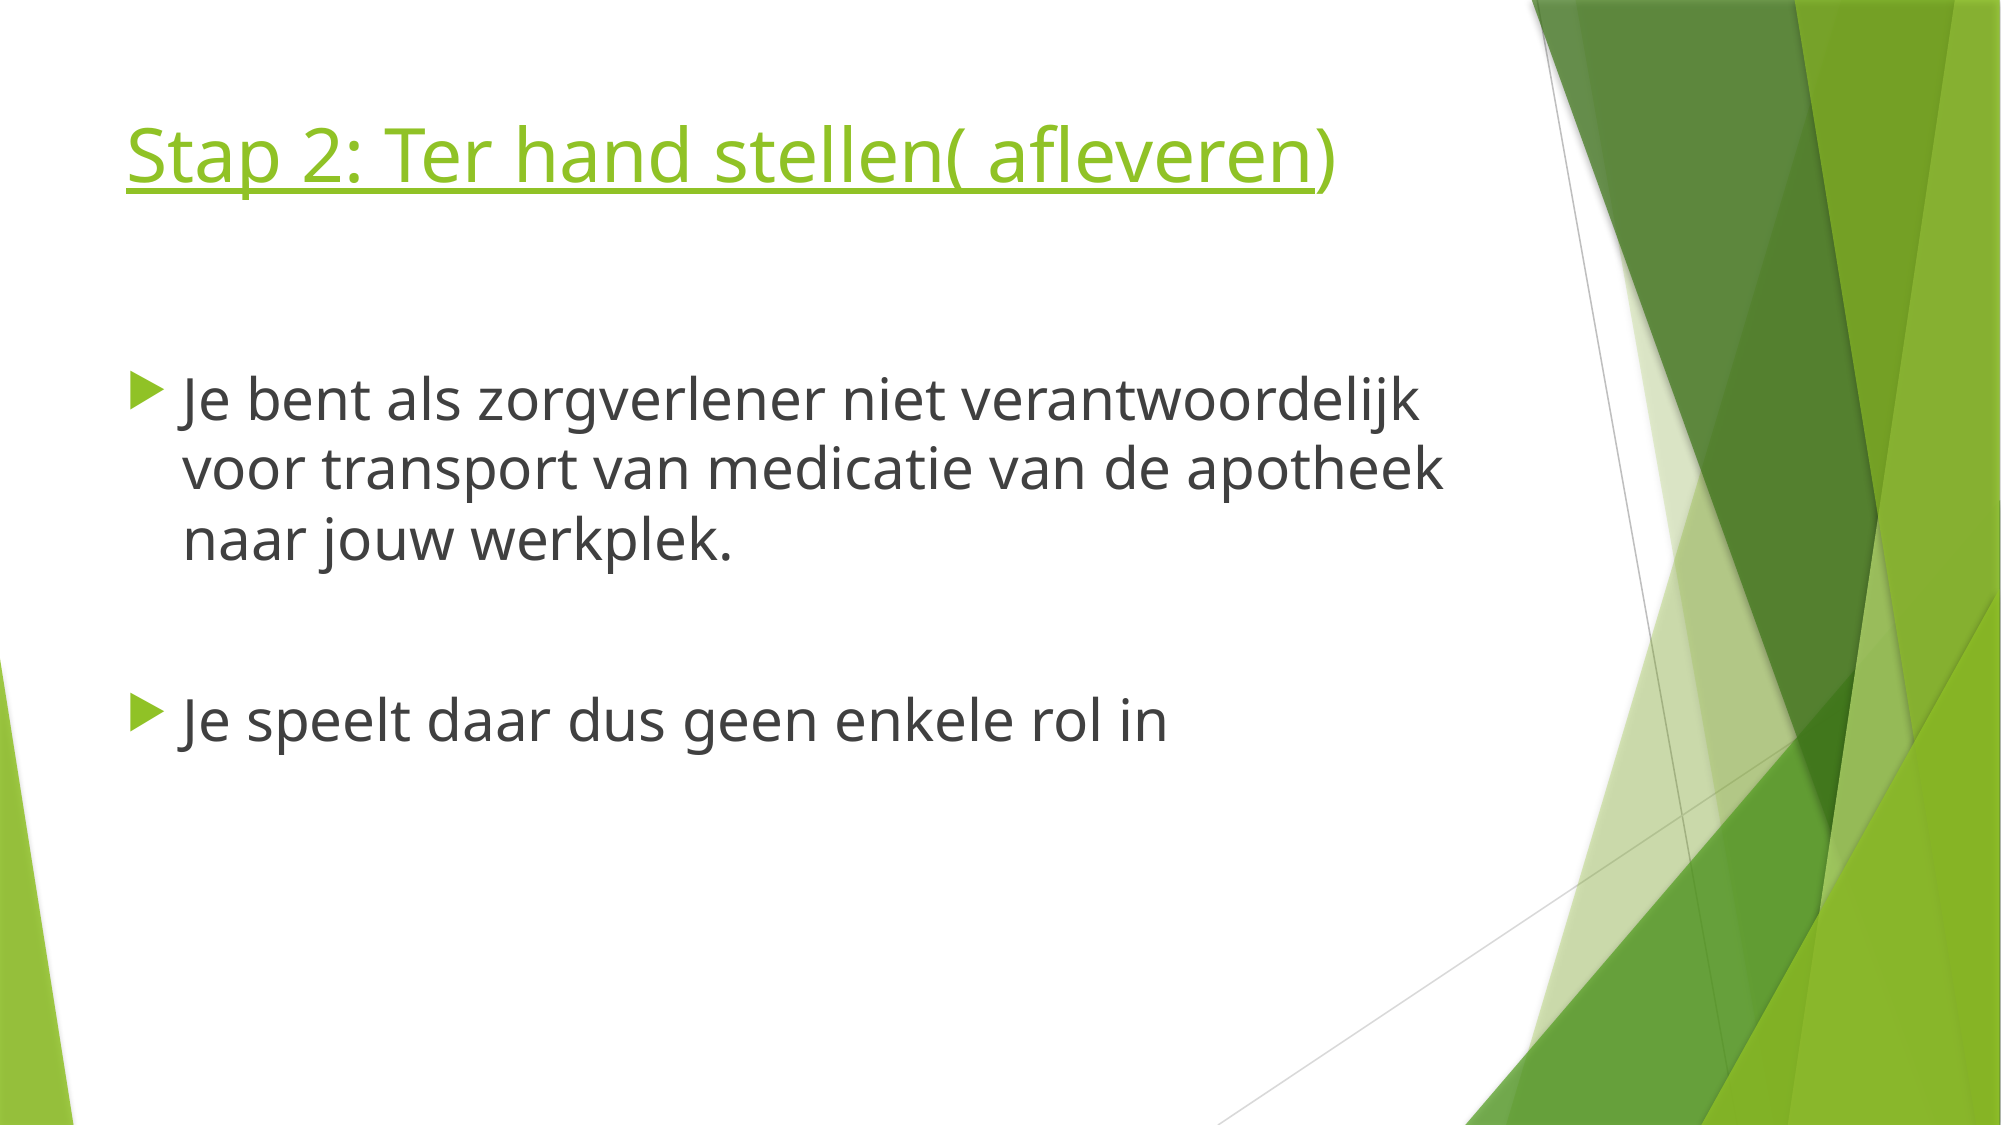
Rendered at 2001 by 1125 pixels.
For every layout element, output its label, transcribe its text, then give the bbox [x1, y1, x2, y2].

title Stap 2: Ter hand stellen( afleveren) [111, 99, 1522, 317]
list Je bent als zorgverlener niet verantwoordelijk voor transport van medicatie van de apotheek naar jouw werkplek. Je speelt daar dus geen enkele rol in [111, 354, 1522, 992]
